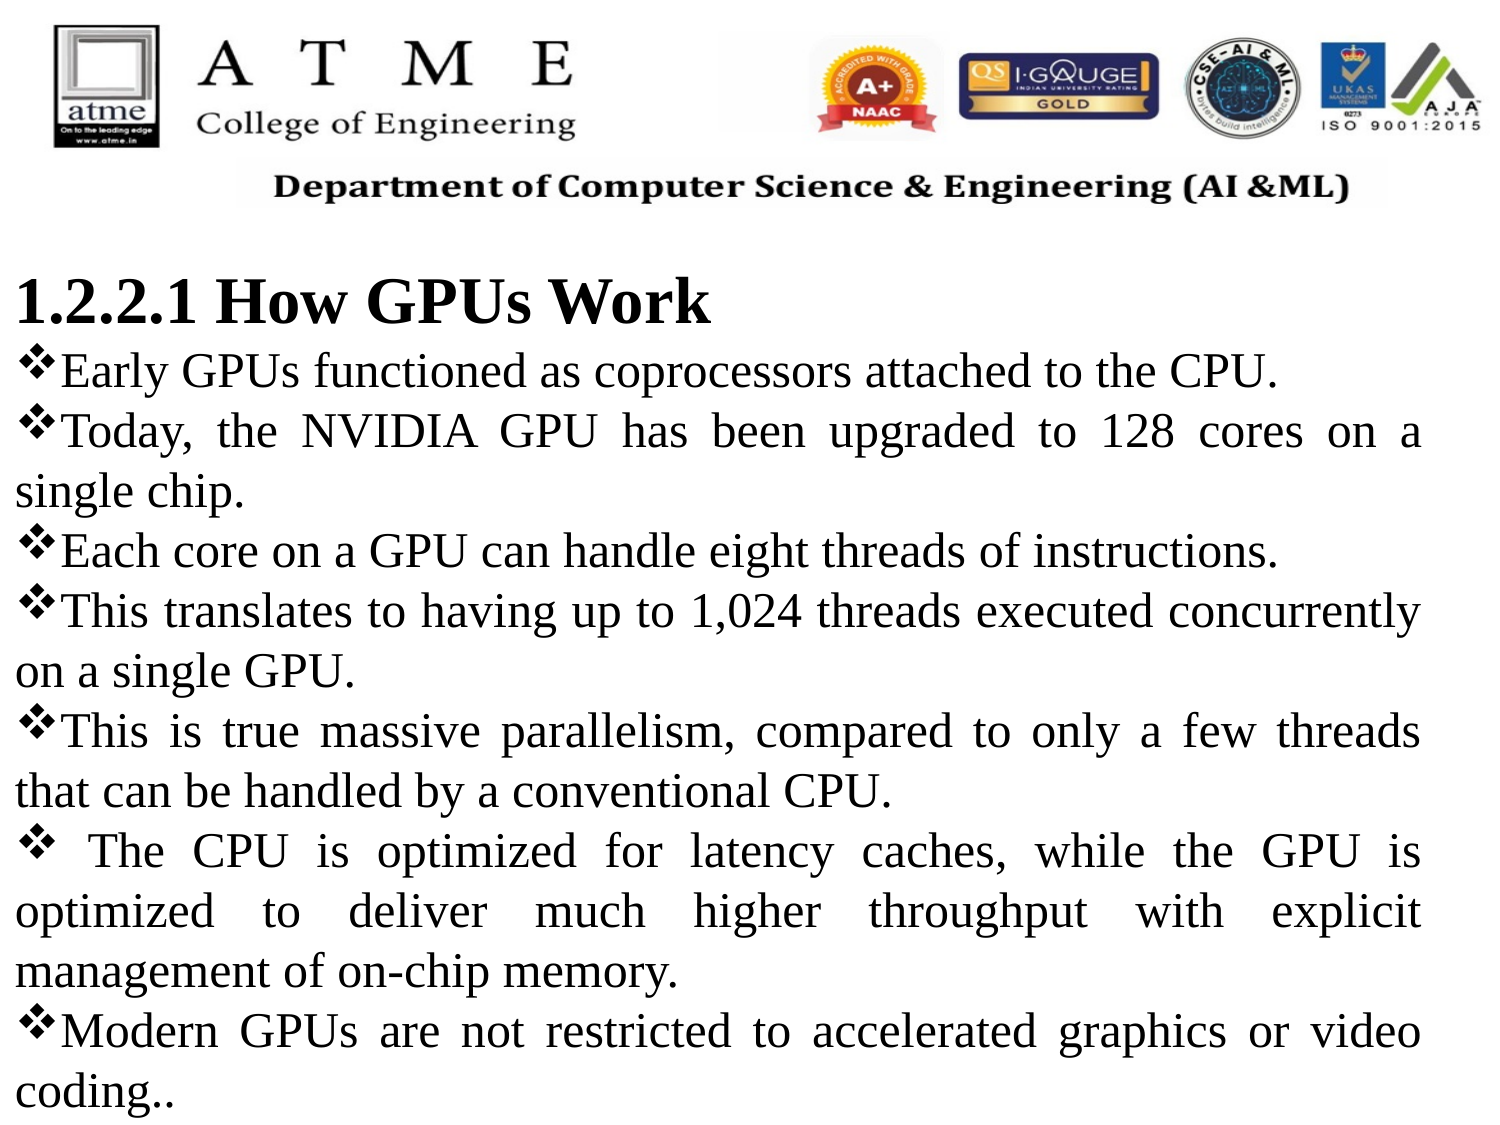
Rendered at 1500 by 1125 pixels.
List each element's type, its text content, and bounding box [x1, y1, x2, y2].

text_box 1.2.2.1 How GPUs Work Early GPUs functioned as coprocessors attached to the CPU. Today, the NVIDIA GPU has been upgraded to 128 cores on a single chip. Each core on a GPU can handle eight threads of instructions. This translates to having up to 1,024 threads executed concurrently on a single GPU. This is true massive parallelism, compared to only a few threads that can be handled by a conventional CPU. The CPU is optimized for latency caches, while the GPU is optimized to deliver much higher throughput with explicit management of on-chip memory. Modern GPUs are not restricted to accelerated graphics or video coding.. [0, 249, 1438, 1125]
picture [24, 0, 1500, 226]
